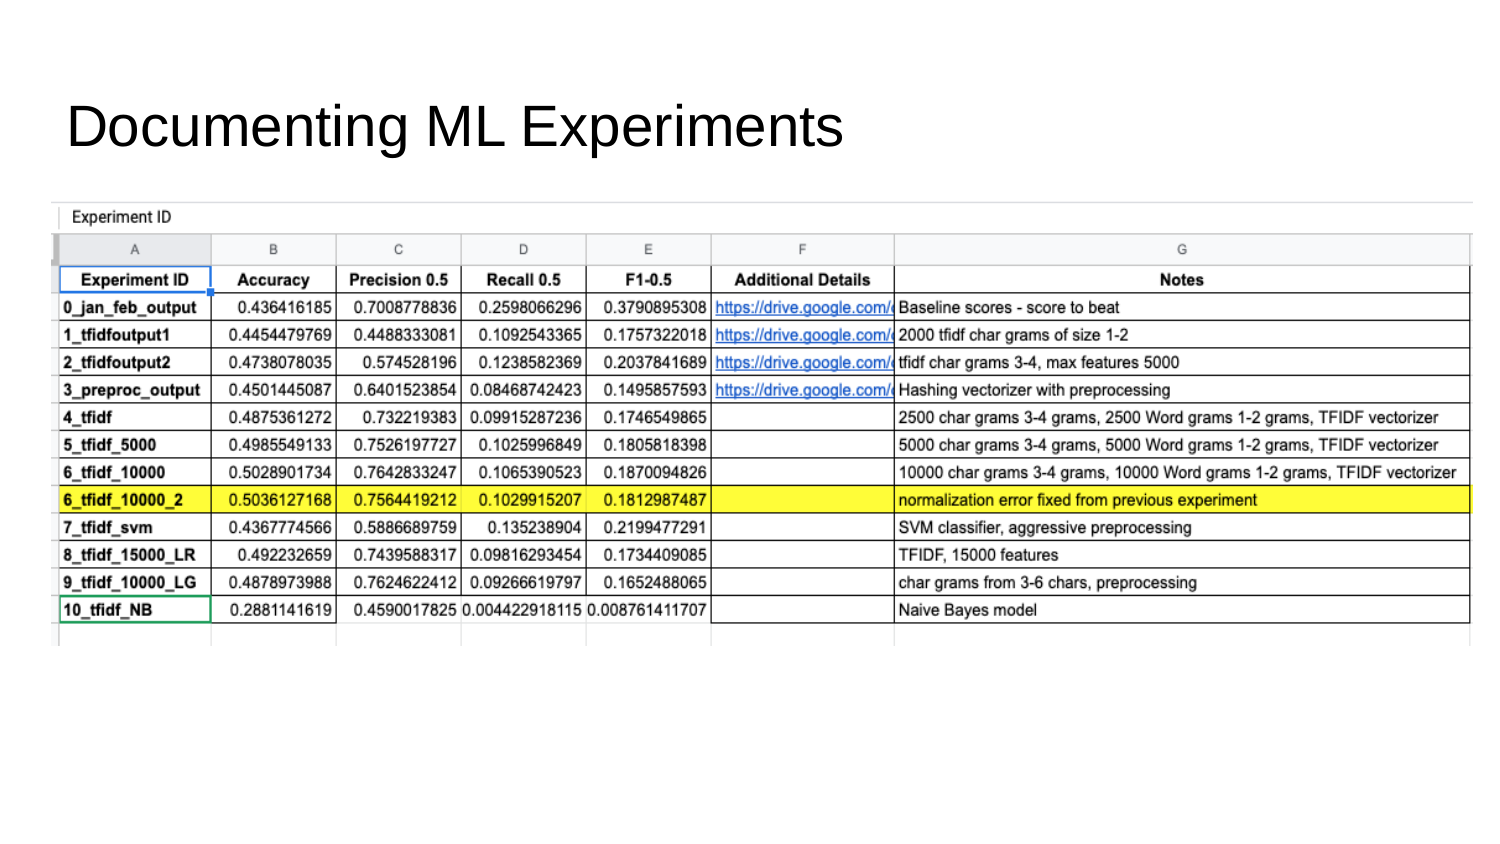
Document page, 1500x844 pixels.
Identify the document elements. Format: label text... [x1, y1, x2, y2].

title Documenting ML Experiments [51, 72, 1449, 167]
picture [50, 198, 1473, 646]
